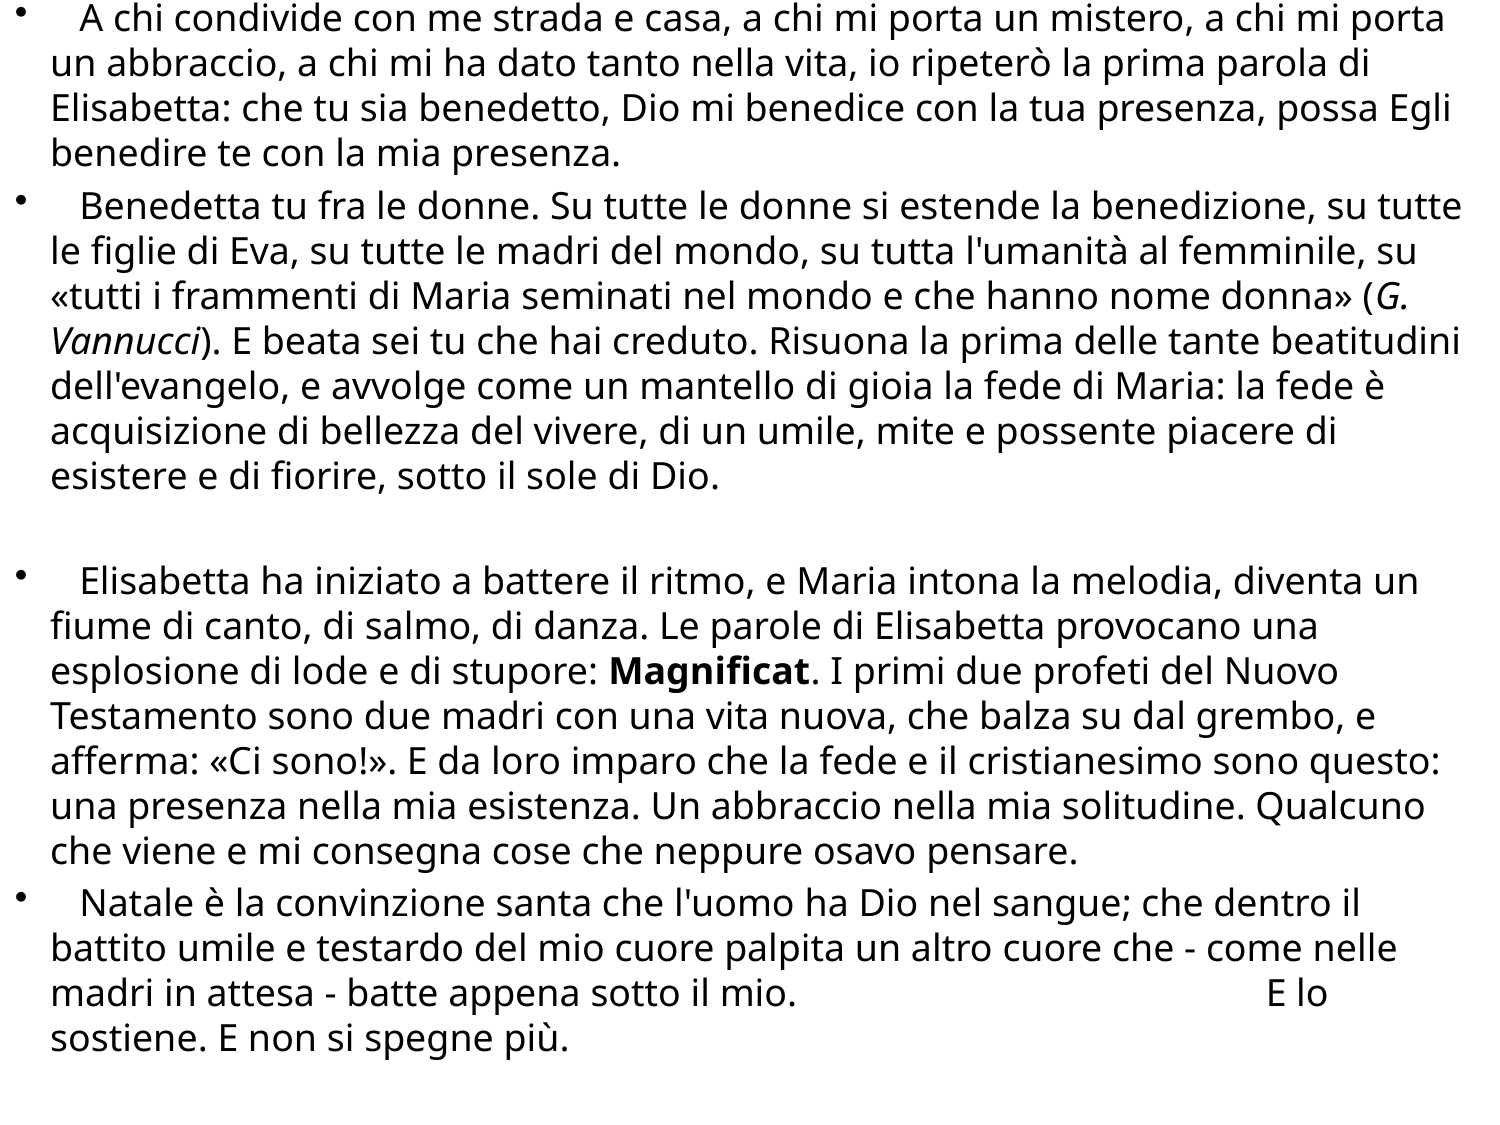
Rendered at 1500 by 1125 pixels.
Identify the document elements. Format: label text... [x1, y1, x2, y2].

text_box A chi condivide con me strada e casa, a chi mi porta un mistero, a chi mi porta un abbraccio, a chi mi ha dato tanto nella vita, io ripeterò la prima parola di Elisabetta: che tu sia benedetto, Dio mi benedice con la tua presenza, possa Egli benedire te con la mia presenza. Benedetta tu fra le donne. Su tutte le donne si estende la benedizione, su tutte le figlie di Eva, su tutte le madri del mondo, su tutta l'umanità al femminile, su «tutti i frammenti di Maria seminati nel mondo e che hanno nome donna» (G. Vannucci). E beata sei tu che hai creduto. Risuona la prima delle tante beatitudini dell'evangelo, e avvolge come un mantello di gioia la fede di Maria: la fede è acquisizione di bellezza del vivere, di un umile, mite e possente piacere di esistere e di fiorire, sotto il sole di Dio. Elisabetta ha iniziato a battere il ritmo, e Maria intona la melodia, diventa un fiume di canto, di salmo, di danza. Le parole di Elisabetta provocano una esplosione di lode e di stupore: Magnificat. I primi due profeti del Nuovo Testamento sono due madri con una vita nuova, che balza su dal grembo, e afferma: «Ci sono!». E da loro imparo che la fede e il cristianesimo sono questo: una presenza nella mia esistenza. Un abbraccio nella mia solitudine. Qualcuno che viene e mi consegna cose che neppure osavo pensare. Natale è la convinzione santa che l'uomo ha Dio nel sangue; che dentro il battito umile e testardo del mio cuore palpita un altro cuore che - come nelle madri in attesa - batte appena sotto il mio. E lo sostiene. E non si spegne più. [0, 0, 1500, 1067]
